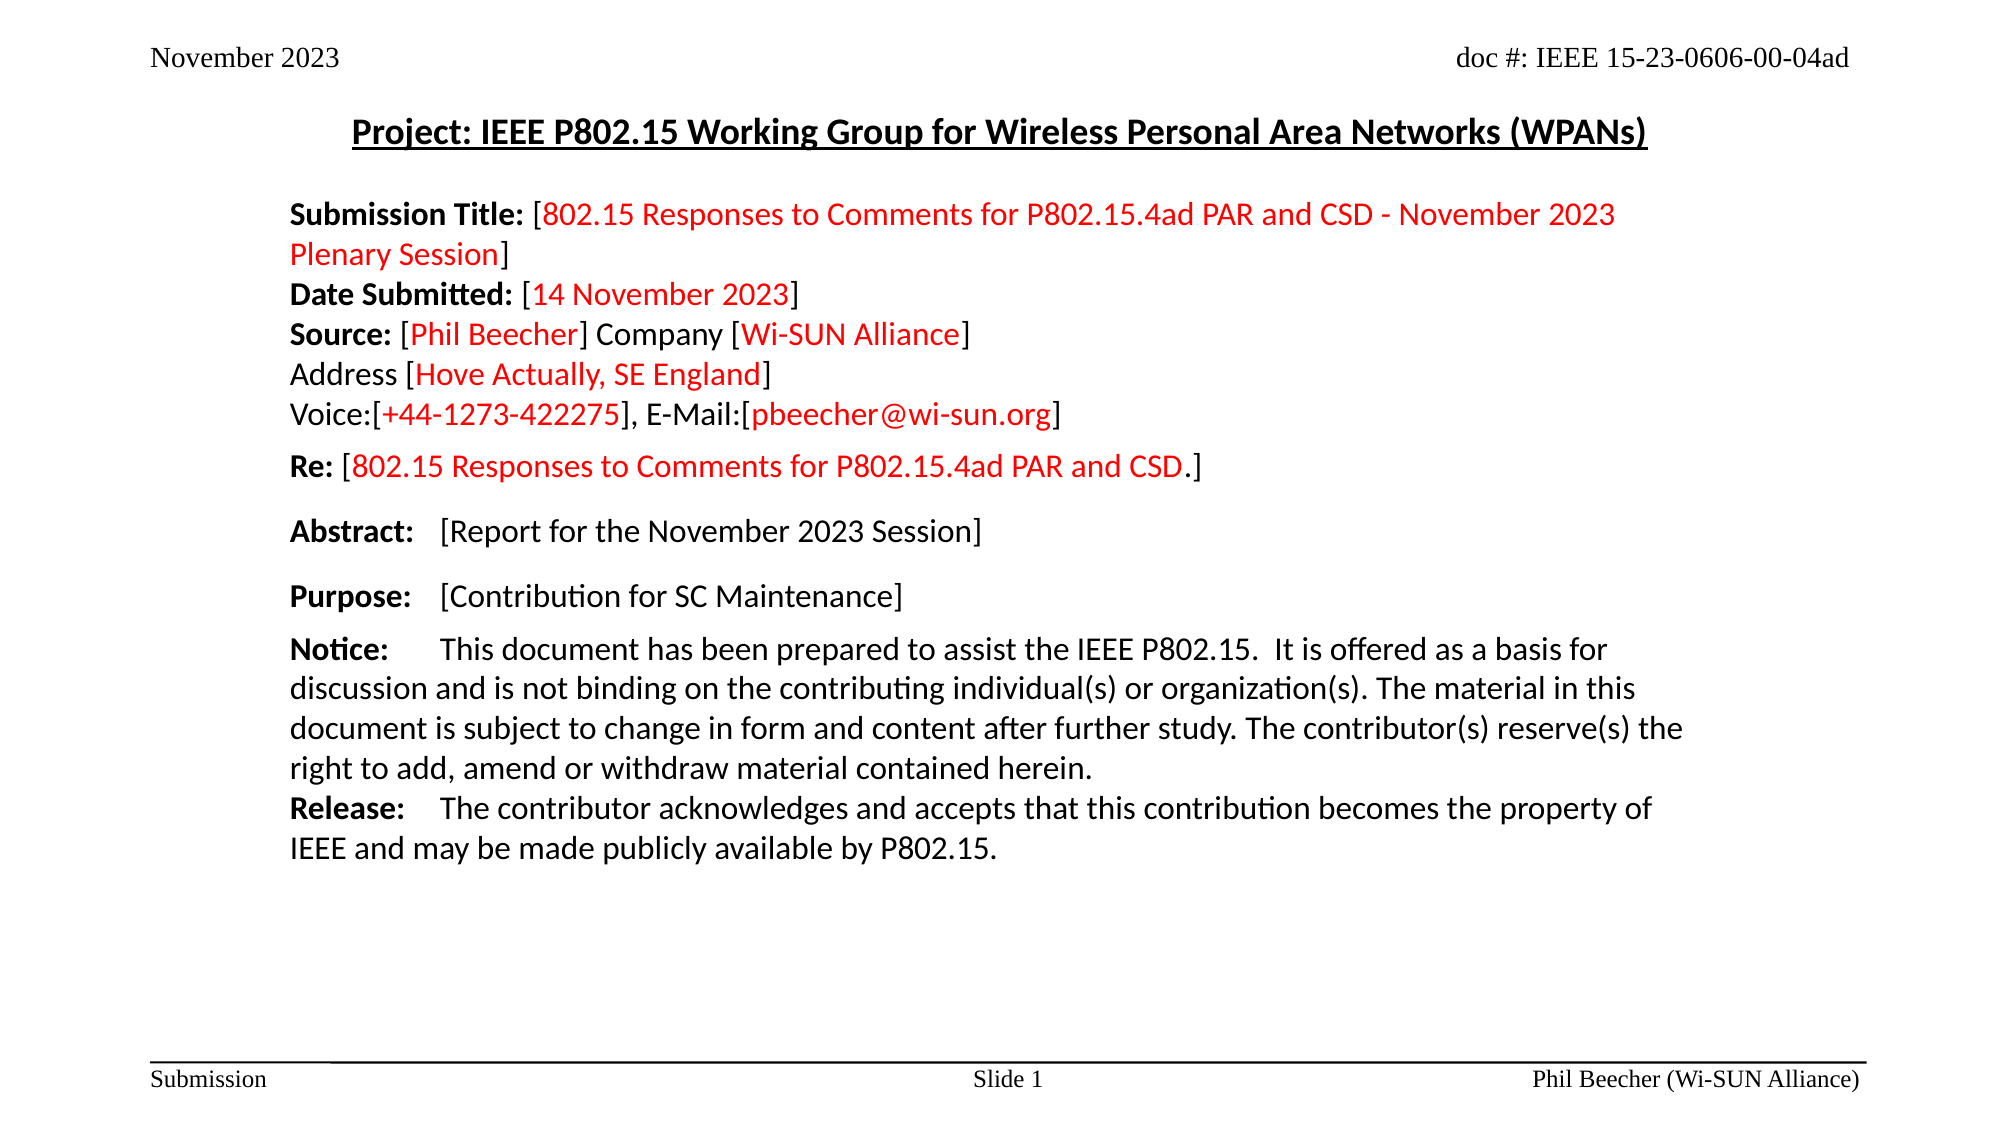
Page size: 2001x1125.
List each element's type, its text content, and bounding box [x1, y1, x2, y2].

slide_number Slide 1 [972, 1061, 1045, 1093]
footer Phil Beecher (Wi-SUN Alliance) [1362, 1062, 1875, 1093]
text_box Project: IEEE P802.15 Working Group for Wireless Personal Area Networks (WPANs) Submission Title: [802.15 Responses to Comments for P802.15.4ad PAR and CSD - November 2023 Plenary Session] Date Submitted: [14 November 2023] Source: [Phil Beecher] Company [Wi-SUN Alliance] Address [Hove Actually, SE England] Voice:[+44-1273-422275], E-Mail:[pbeecher@wi-sun.org] Re: [802.15 Responses to Comments for P802.15.4ad PAR and CSD.] Abstract: [Report for the November 2023 Session] Purpose: [Contribution for SC Maintenance] Notice: This document has been prepared to assist the IEEE P802.15. It is offered as a basis for discussion and is not binding on the contributing individual(s) or organization(s). The material in this document is subject to change in form and content after further study. The contributor(s) reserve(s) the right to add, amend or withdraw material contained herein. Release: The contributor acknowledges and accepts that this contribution becomes the property of IEEE and may be made publicly available by P802.15. [275, 99, 1725, 874]
